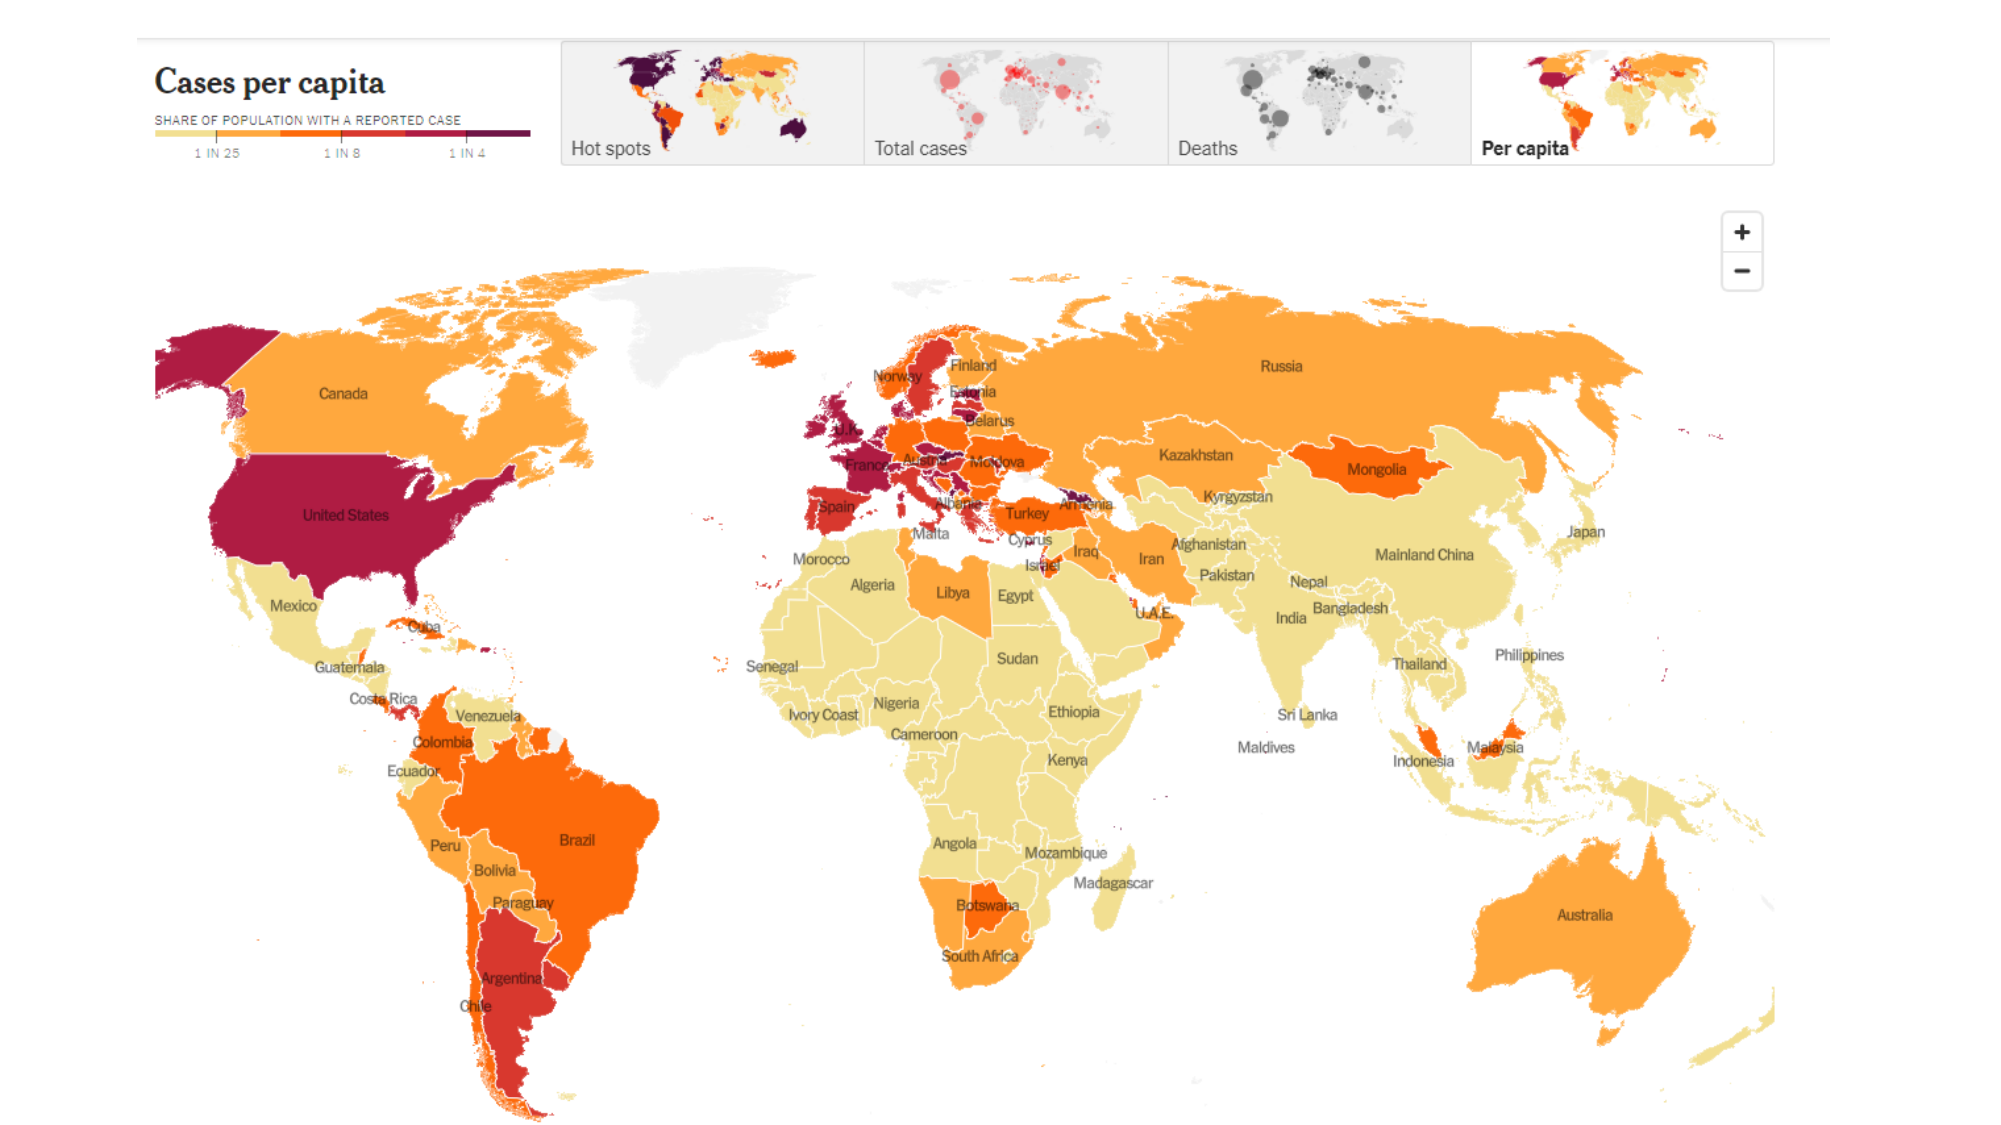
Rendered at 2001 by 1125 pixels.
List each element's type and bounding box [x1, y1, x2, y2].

picture [137, 29, 1830, 1125]
